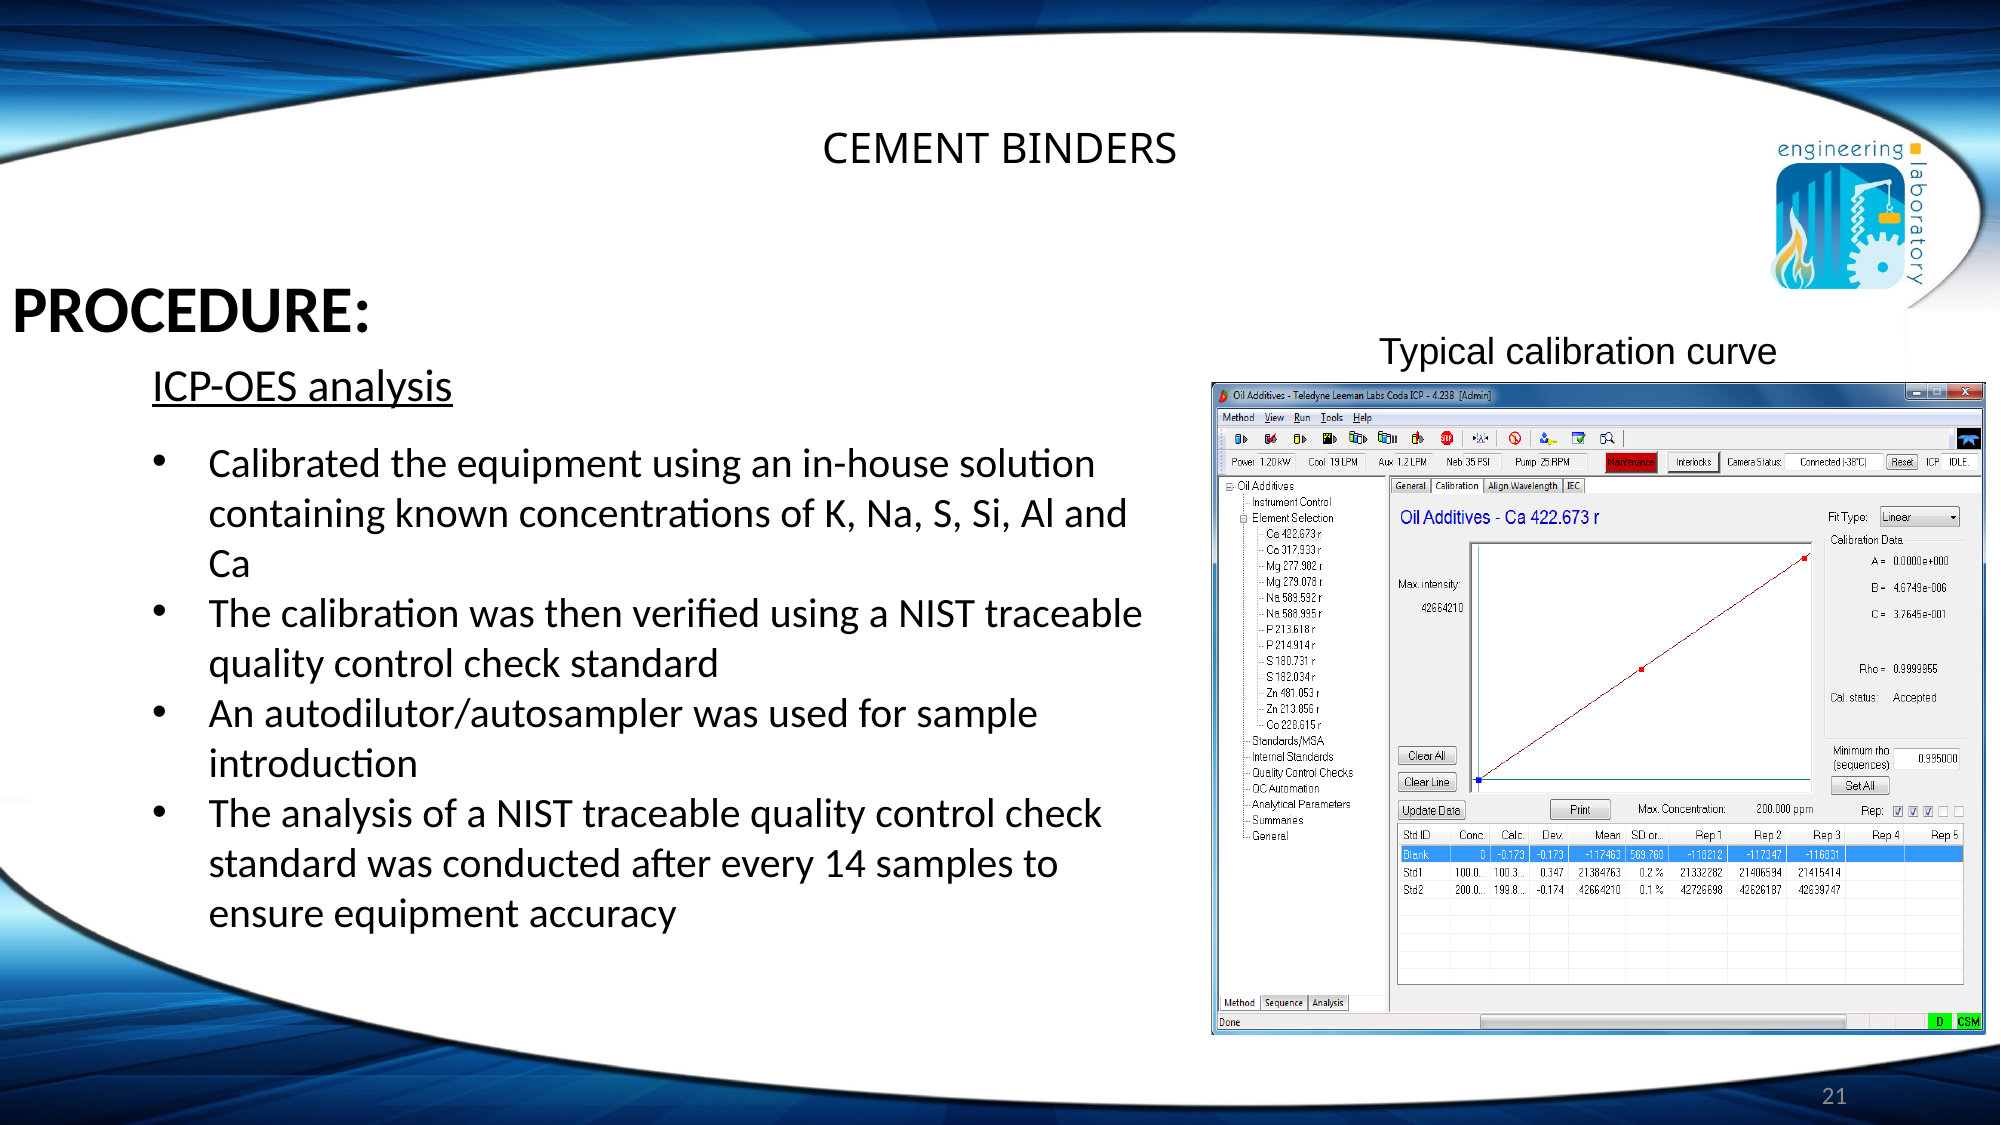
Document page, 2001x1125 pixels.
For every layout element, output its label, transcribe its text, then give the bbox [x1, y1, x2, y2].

title CEMENT BINDERS [137, 74, 1863, 222]
text_box Typical calibration curve [1364, 319, 1793, 380]
slide_number 21 [1412, 1065, 1863, 1125]
picture [0, 0, 2000, 1125]
list PROCEDURE: [0, 268, 1056, 919]
text_box ICP-OES analysis Calibrated the equipment using an in-house solution containing known concentrations of K, Na, S, Si, Al and Ca The calibration was then verified using a NIST traceable quality control check standard An autodilutor/autosampler was used for sample introduction The analysis of a NIST traceable quality control check standard was conducted after every 14 samples to ensure equipment accuracy [137, 348, 1173, 989]
